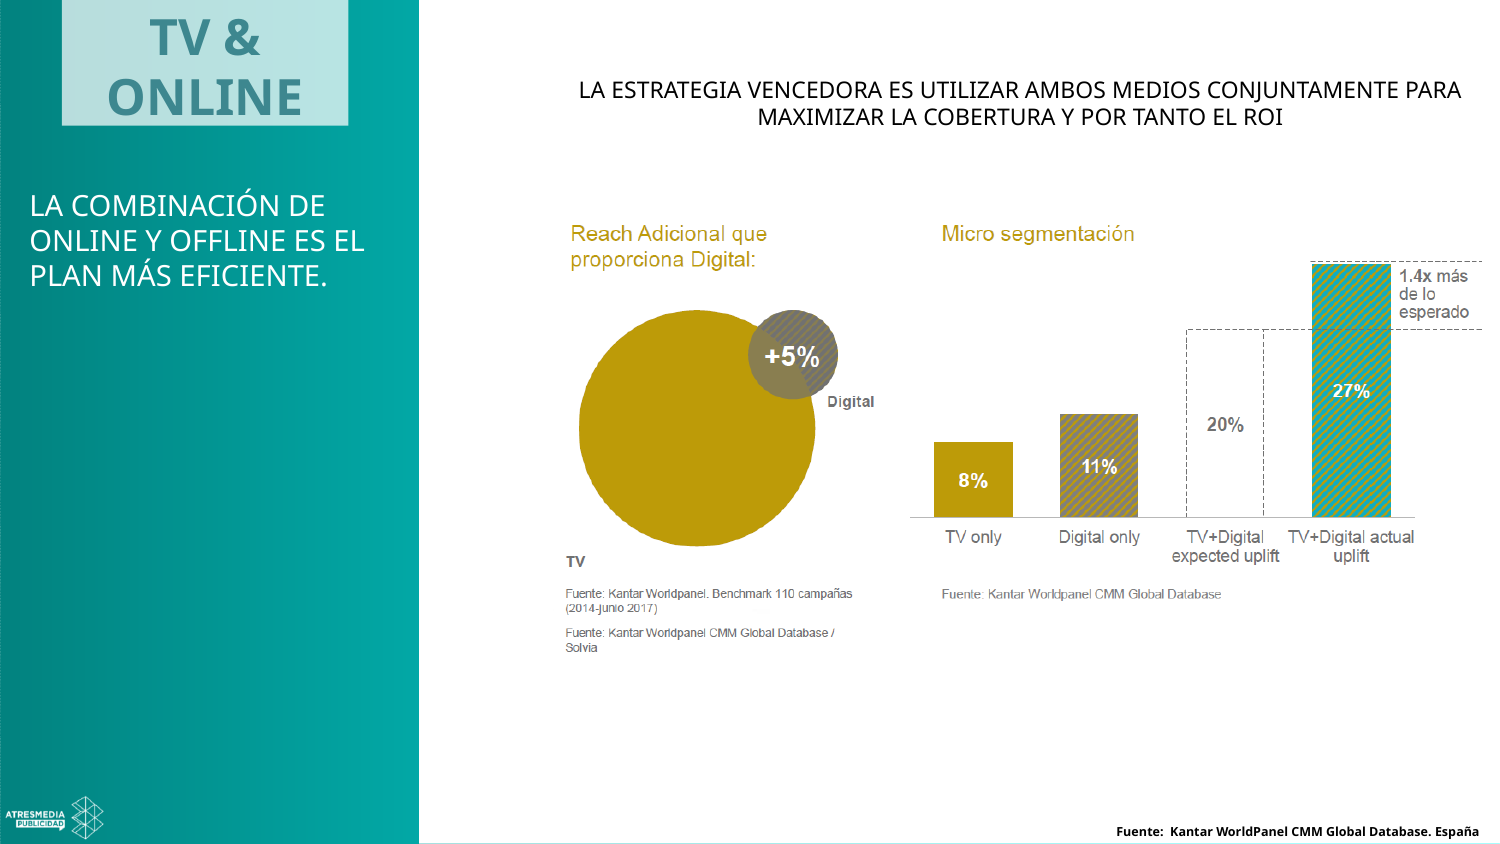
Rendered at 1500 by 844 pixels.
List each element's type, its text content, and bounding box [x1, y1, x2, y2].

text_box LA ESTRATEGIA VENCEDORA ES UTILIZAR AMBOS MEDIOS CONJUNTAMENTE PARA MAXIMIZAR LA COBERTURA Y POR TANTO EL ROI [541, 67, 1500, 138]
text_box [417, 0, 1500, 844]
text_box Fuente: Kantar WorldPanel CMM Global Database. España [41, 816, 1495, 844]
picture [0, 0, 417, 844]
picture [552, 207, 1495, 659]
text_box LA COMBINACIÓN DE ONLINE Y OFFLINE ES EL PLAN MÁS EFICIENTE. [29, 185, 396, 293]
